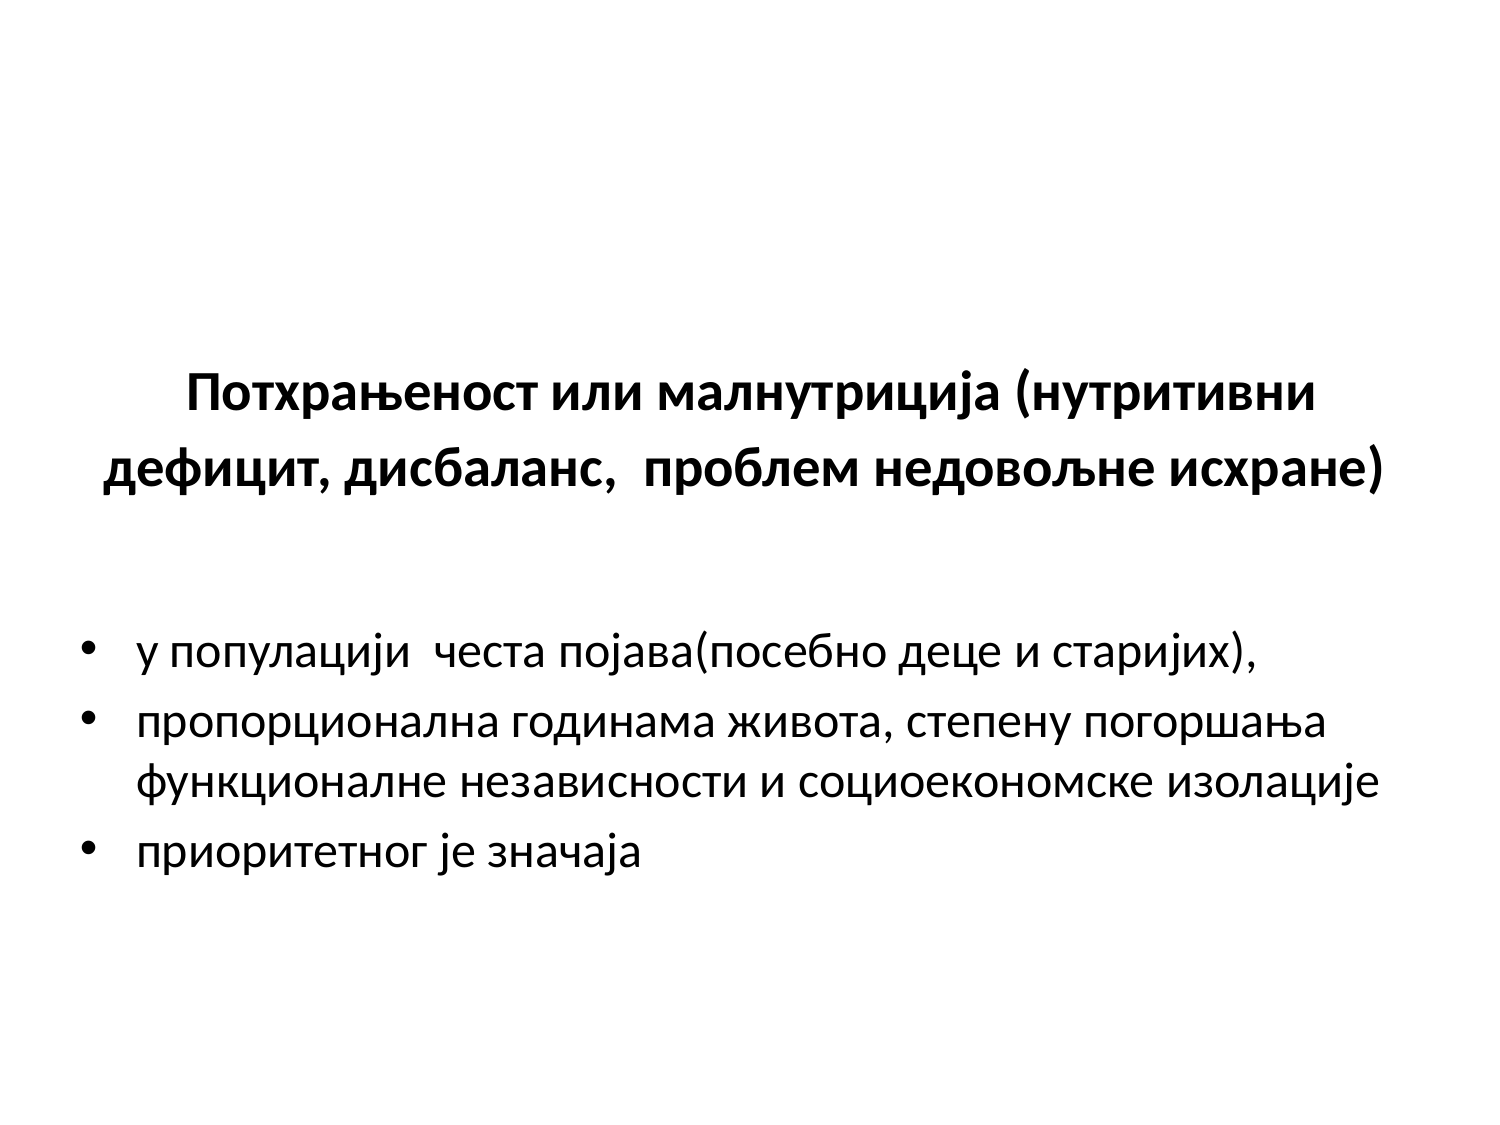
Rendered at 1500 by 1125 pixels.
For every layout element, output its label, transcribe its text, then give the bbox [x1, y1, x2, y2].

list у популацији честа појава(посебно деце и старијих), пропорционална годинама живота, степену погоршања функционалне независности и социоекономске изолације приоритетног је значаја [64, 609, 1415, 1036]
title Потхрањеност или малнутриција (нутритивни дефицит, дисбаланс, проблем недовољне исхране) [76, 314, 1427, 540]
